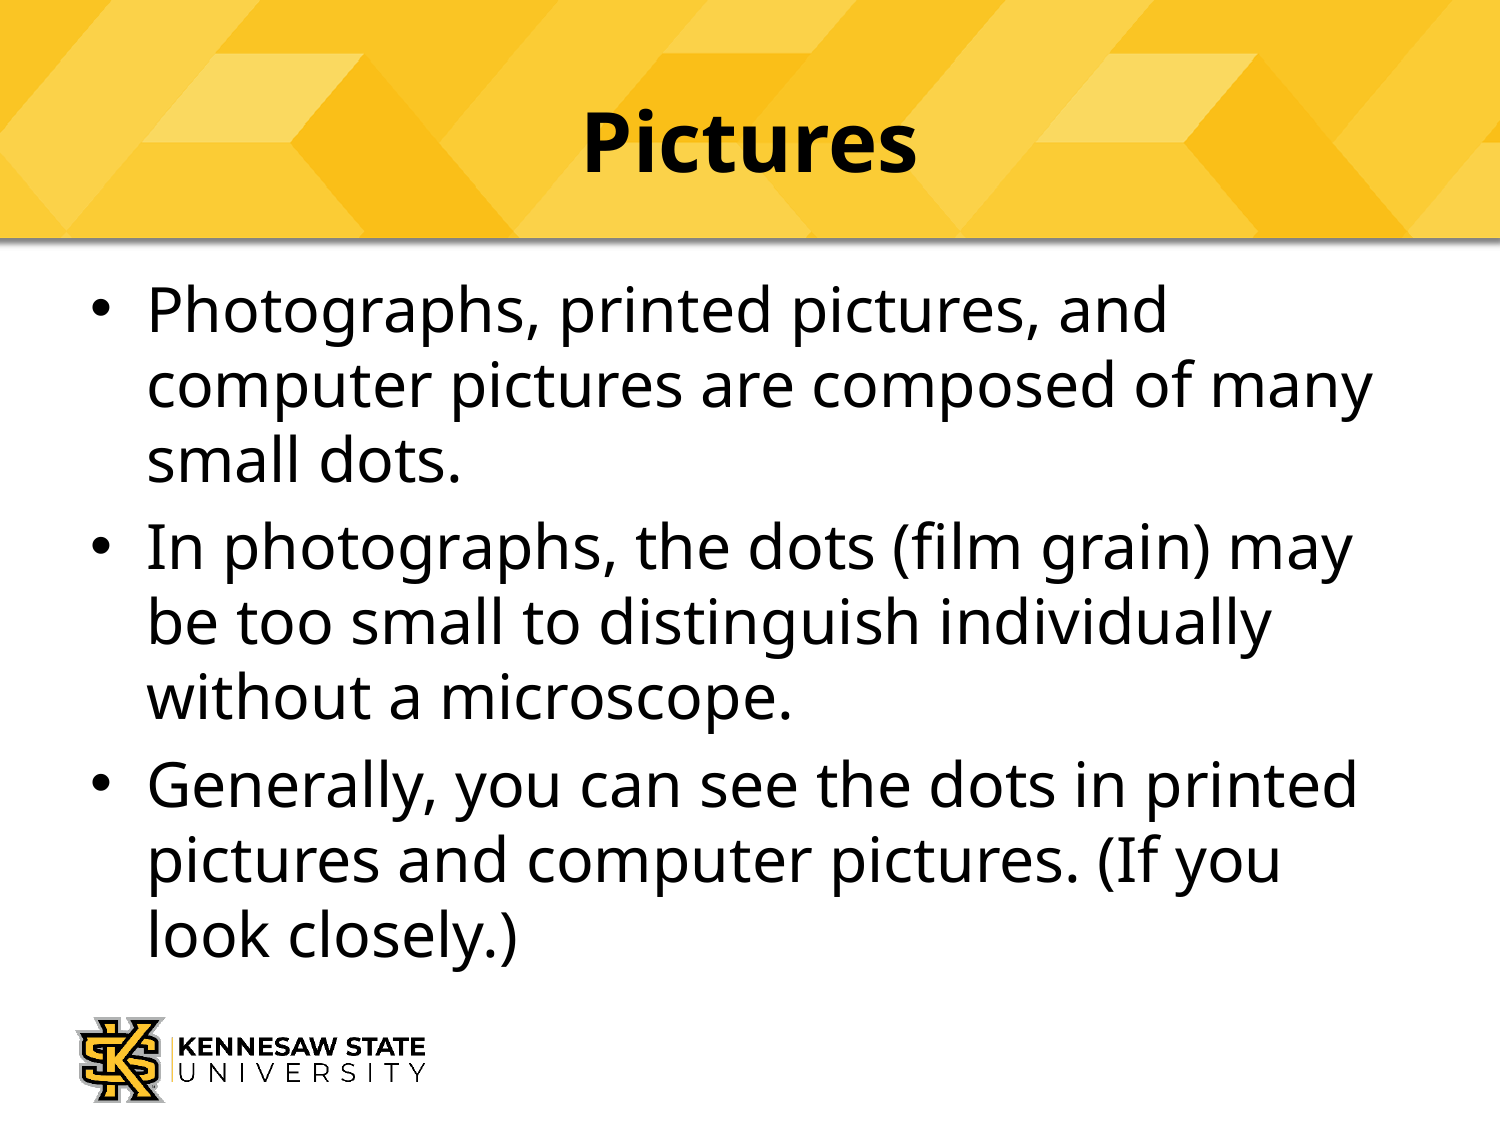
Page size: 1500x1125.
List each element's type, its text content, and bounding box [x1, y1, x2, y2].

title Pictures [75, 45, 1425, 233]
picture [0, 0, 1500, 251]
list Photographs, printed pictures, and computer pictures are composed of many small dots. In photographs, the dots (film grain) may be too small to distinguish individually without a microscope. Generally, you can see the dots in printed pictures and computer pictures. (If you look closely.) [75, 262, 1425, 1005]
picture [75, 1017, 425, 1103]
